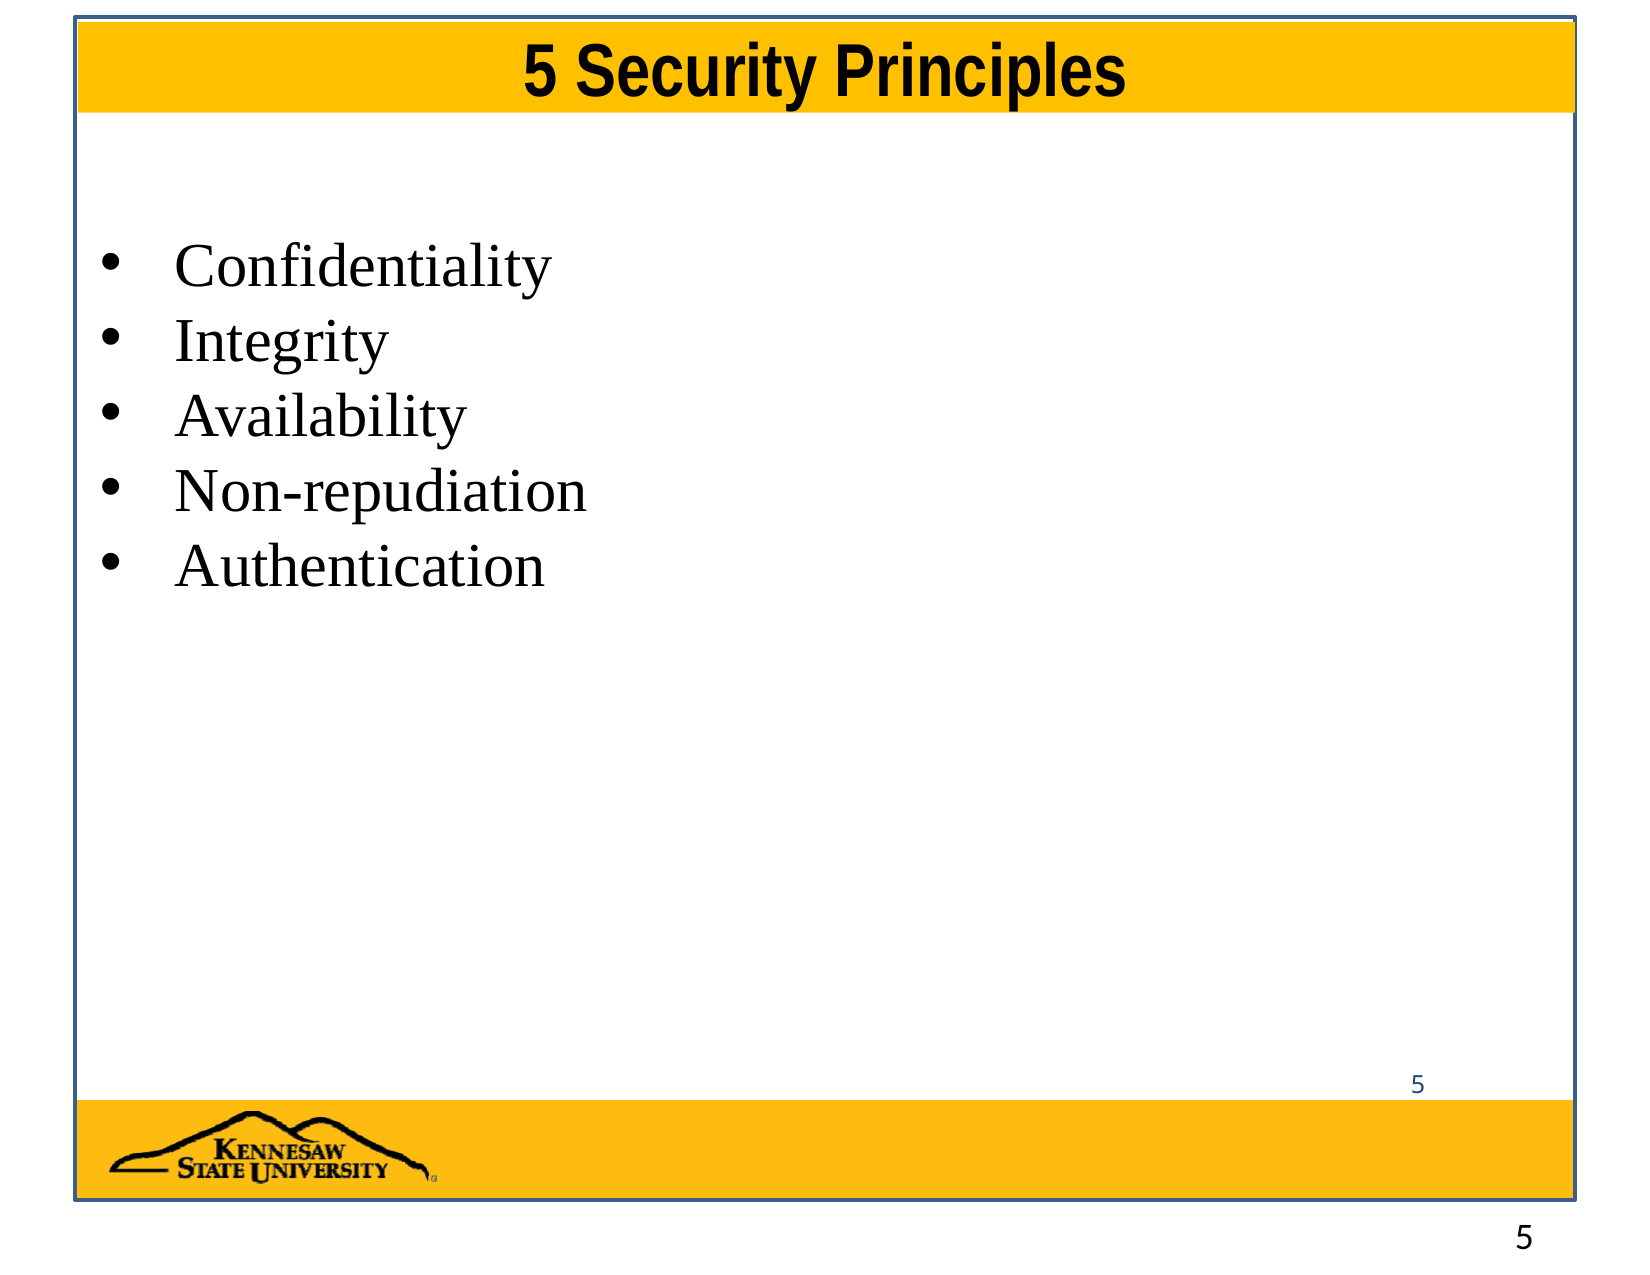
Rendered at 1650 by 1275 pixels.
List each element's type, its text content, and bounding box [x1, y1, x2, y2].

slide_number 5 [1299, 1042, 1425, 1103]
list Confidentiality Integrity Availability Non-repudiation Authentication [99, 223, 1550, 603]
picture [108, 1111, 437, 1184]
title 5 Security Principles [77, 21, 1575, 113]
